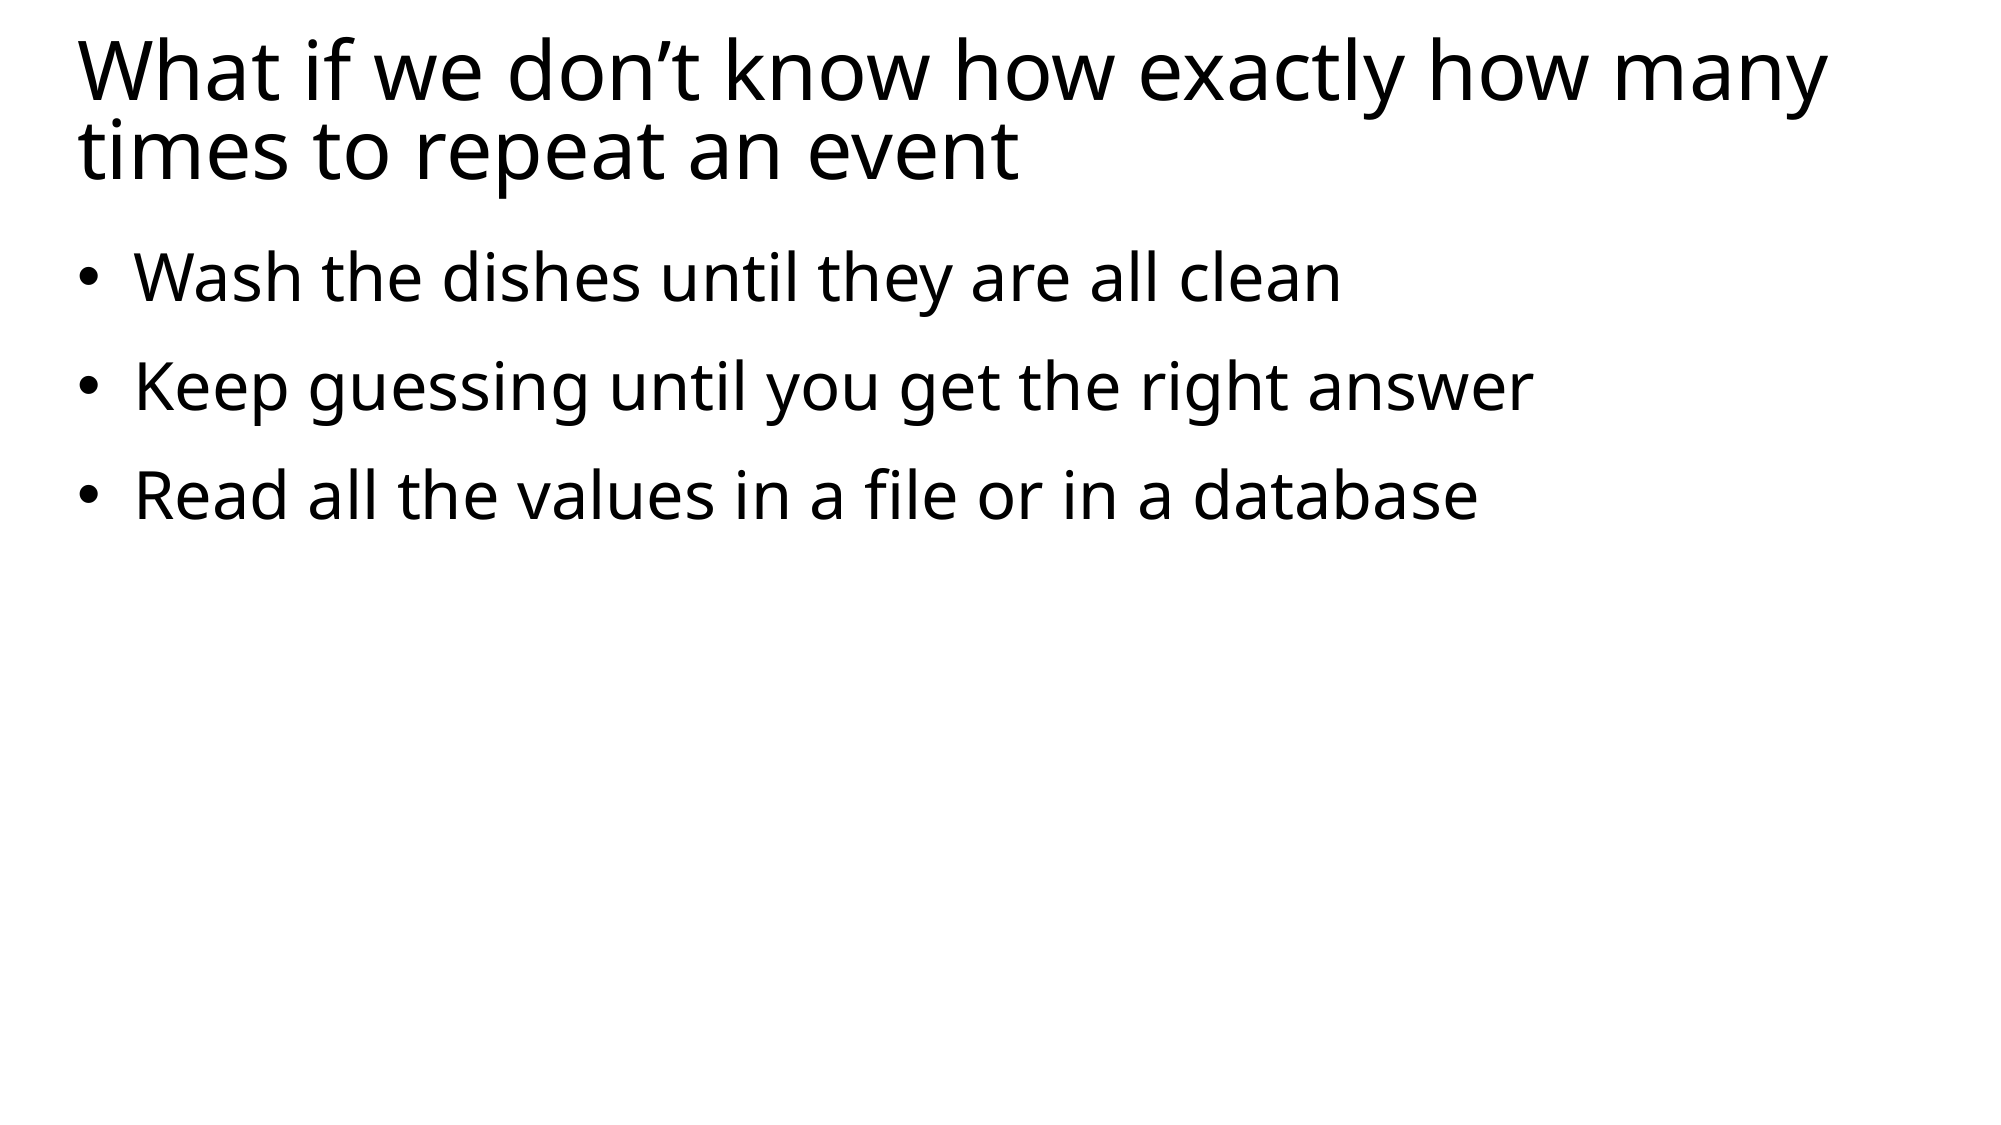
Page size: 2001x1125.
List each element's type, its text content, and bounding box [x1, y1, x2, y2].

title What if we don’t know how exactly how many times to repeat an event [62, 29, 1953, 205]
list Wash the dishes until they are all clean Keep guessing until you get the right answer Read all the values in a file or in a database [62, 227, 1953, 1096]
